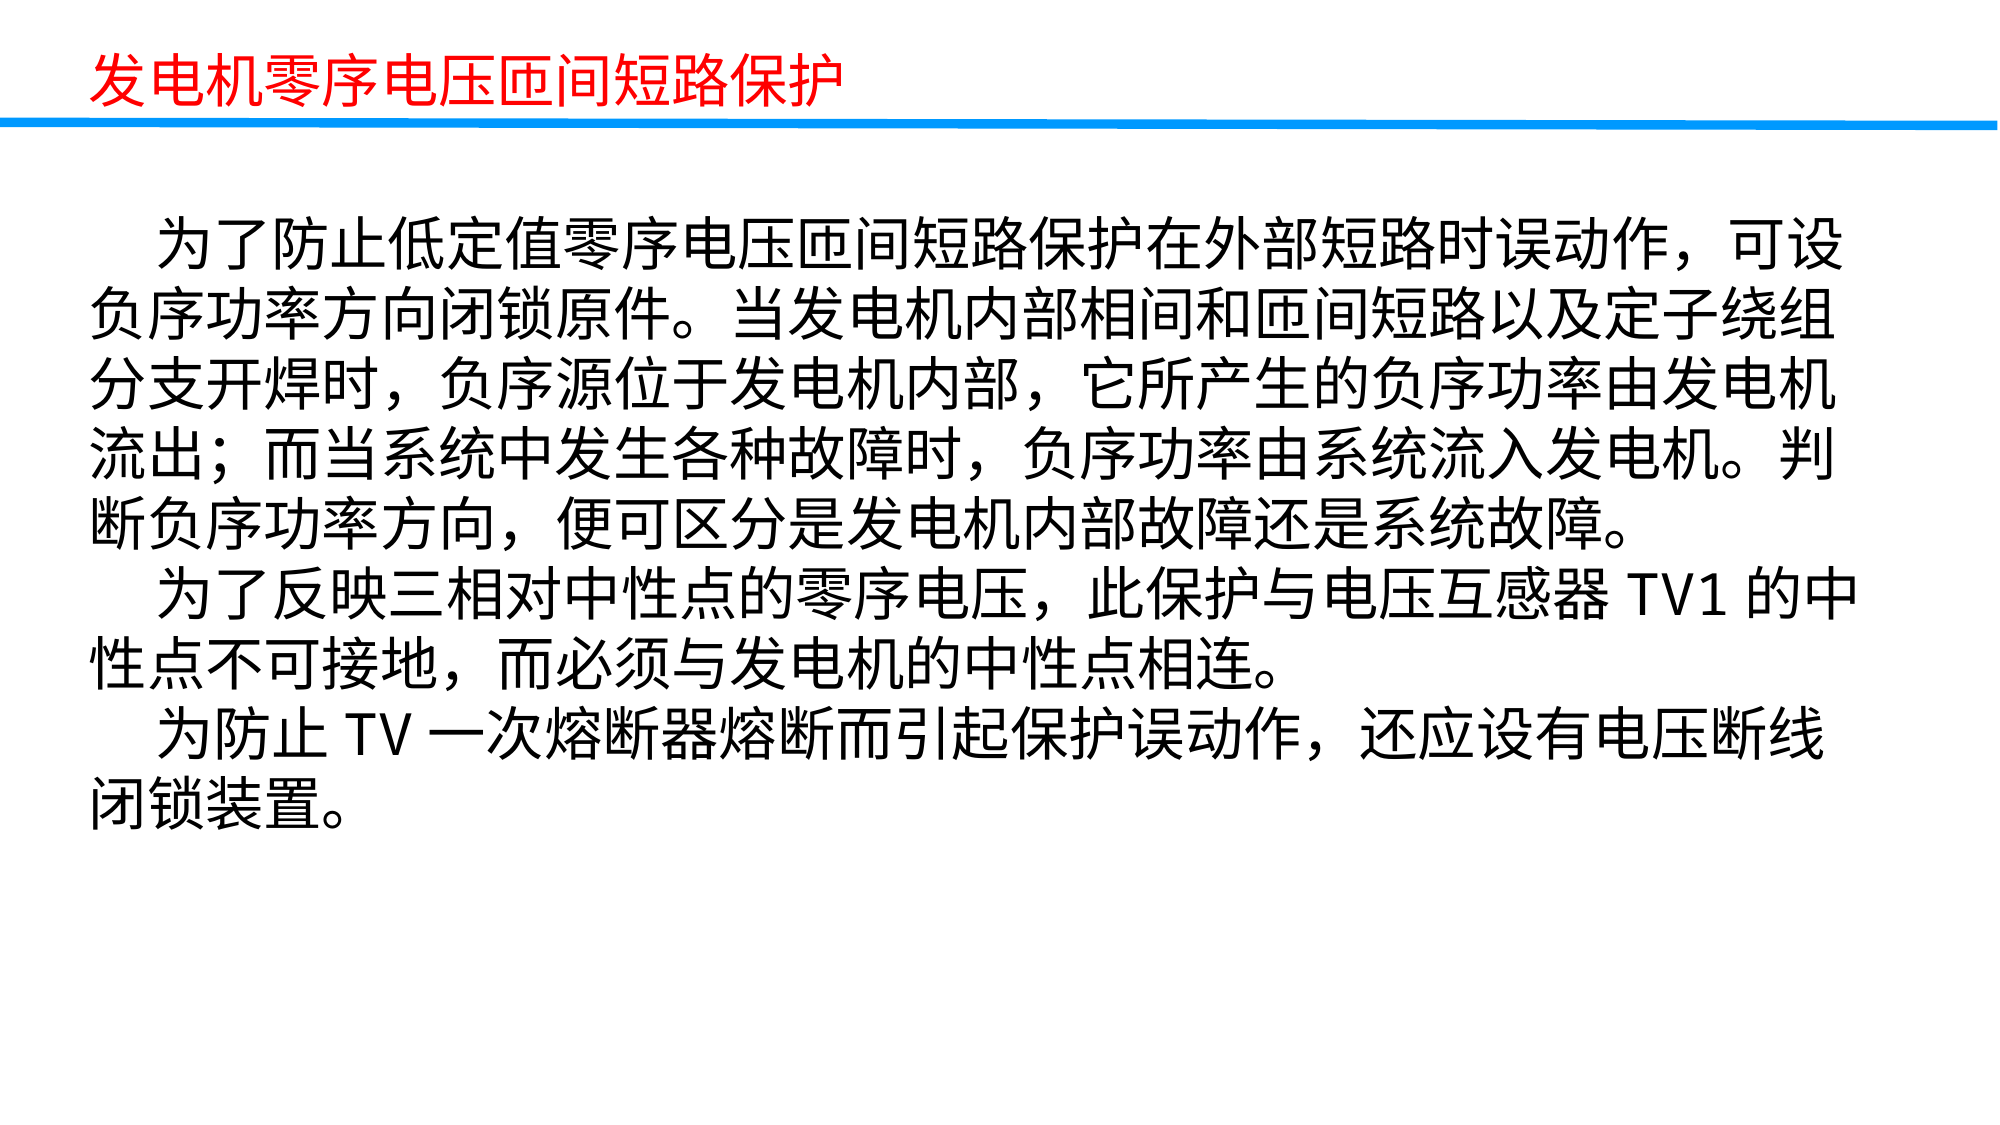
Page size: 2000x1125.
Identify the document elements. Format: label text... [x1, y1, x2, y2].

text_box 为了防止低定值零序电压匝间短路保护在外部短路时误动作，可设负序功率方向闭锁原件。当发电机内部相间和匝间短路以及定子绕组分支开焊时，负序源位于发电机内部，它所产生的负序功率由发电机流出；而当系统中发生各种故障时，负序功率由系统流入发电机。判断负序功率方向，便可区分是发电机内部故障还是系统故障。 为了反映三相对中性点的零序电压，此保护与电压互感器TV1的中性点不可接地，而必须与发电机的中性点相连。 为防止TV一次熔断器熔断而引起保护误动作，还应设有电压断线闭锁装置。 [74, 200, 1881, 845]
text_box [0, 122, 1998, 126]
text_box 发电机零序电压匝间短路保护 [74, 37, 900, 121]
